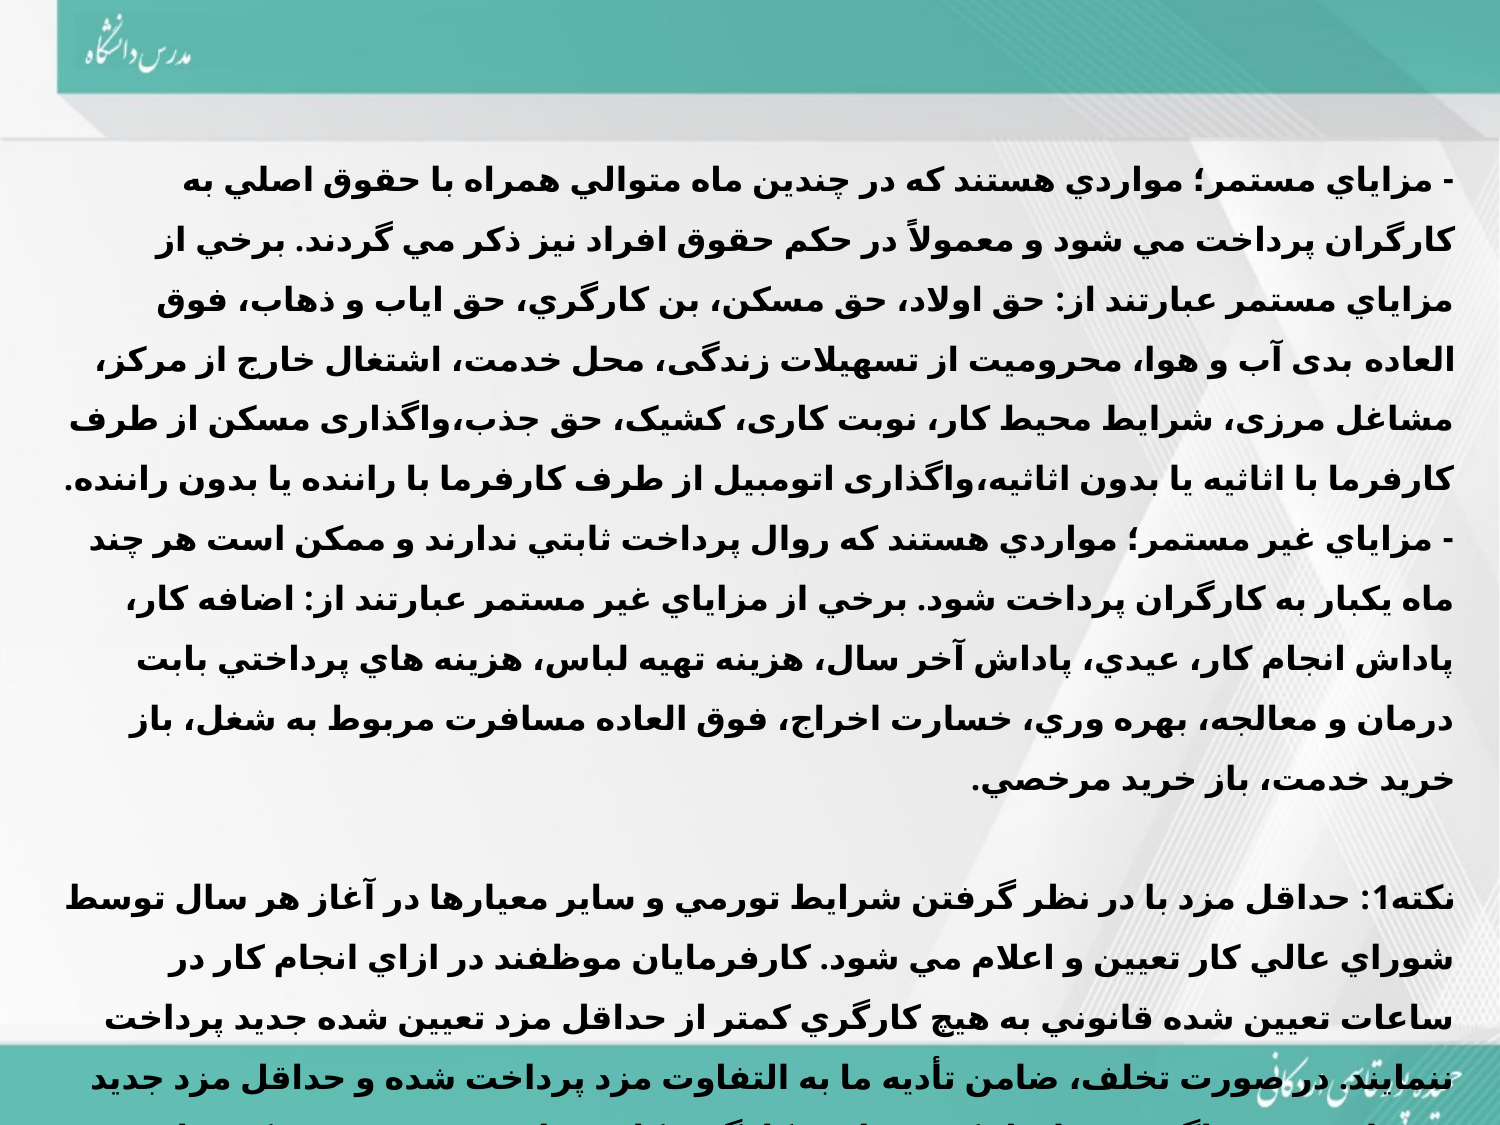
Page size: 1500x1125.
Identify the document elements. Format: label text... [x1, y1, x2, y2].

text_box - مزاياي مستمر؛ مواردي هستند که در چندين ماه متوالي همراه با حقوق اصلي به کارگران پرداخت مي شود و معمولاً در حکم حقوق افراد نيز ذکر مي گردند. برخي از مزاياي مستمر عبارتند از: حق اولاد، حق مسکن، بن کارگري، حق اياب و ذهاب، فوق ‌العاده‌ بدى آب و هوا، محروميت از تسهيلات زندگى، محل خدمت، اشتغال خارج از مرکز، مشاغل مرزى، شرايط محيط کار، نوبت کارى، کشيک، حق جذب،واگذاری مسکن از طرف کارفرما با اثاثیه یا بدون اثاثیه،واگذاری اتومبیل از طرف کارفرما با راننده یا بدون راننده. - مزاياي غير مستمر؛ مواردي هستند که روال پرداخت ثابتي ندارند و ممکن است هر چند ماه يکبار به کارگران پرداخت شود. برخي از مزاياي غير مستمر عبارتند از: اضافه کار، پاداش انجام کار، عيدي، پاداش آخر سال، هزينه تهيه لباس، هزينه هاي پرداختي بابت درمان و معالجه، بهره وري، خسارت اخراج، فوق العاده مسافرت مربوط به شغل، باز خريد خدمت، باز خريد مرخصي. نکته1: حداقل مزد با در نظر گرفتن شرايط تورمي و ساير معيارها در آغاز هر سال توسط شوراي عالي کار تعيين و اعلام مي شود. کارفرمايان موظفند در ازاي انجام کار در ساعات تعيين شده قانوني به هيچ کارگري کمتر از حداقل مزد تعيين شده جديد پرداخت ننمايند. در صورت تخلف، ضامن تأديه ما به التفاوت مزد پرداخت شده و حداقل مزد جديد مي باشند حتي اگر در قرارداد کتبي مابين کارگر و کارفرما، مزد تعيين شده کمتر از حداقل مزد قانوني باشد. [41, 30, 1471, 1125]
picture [0, 0, 1500, 1125]
